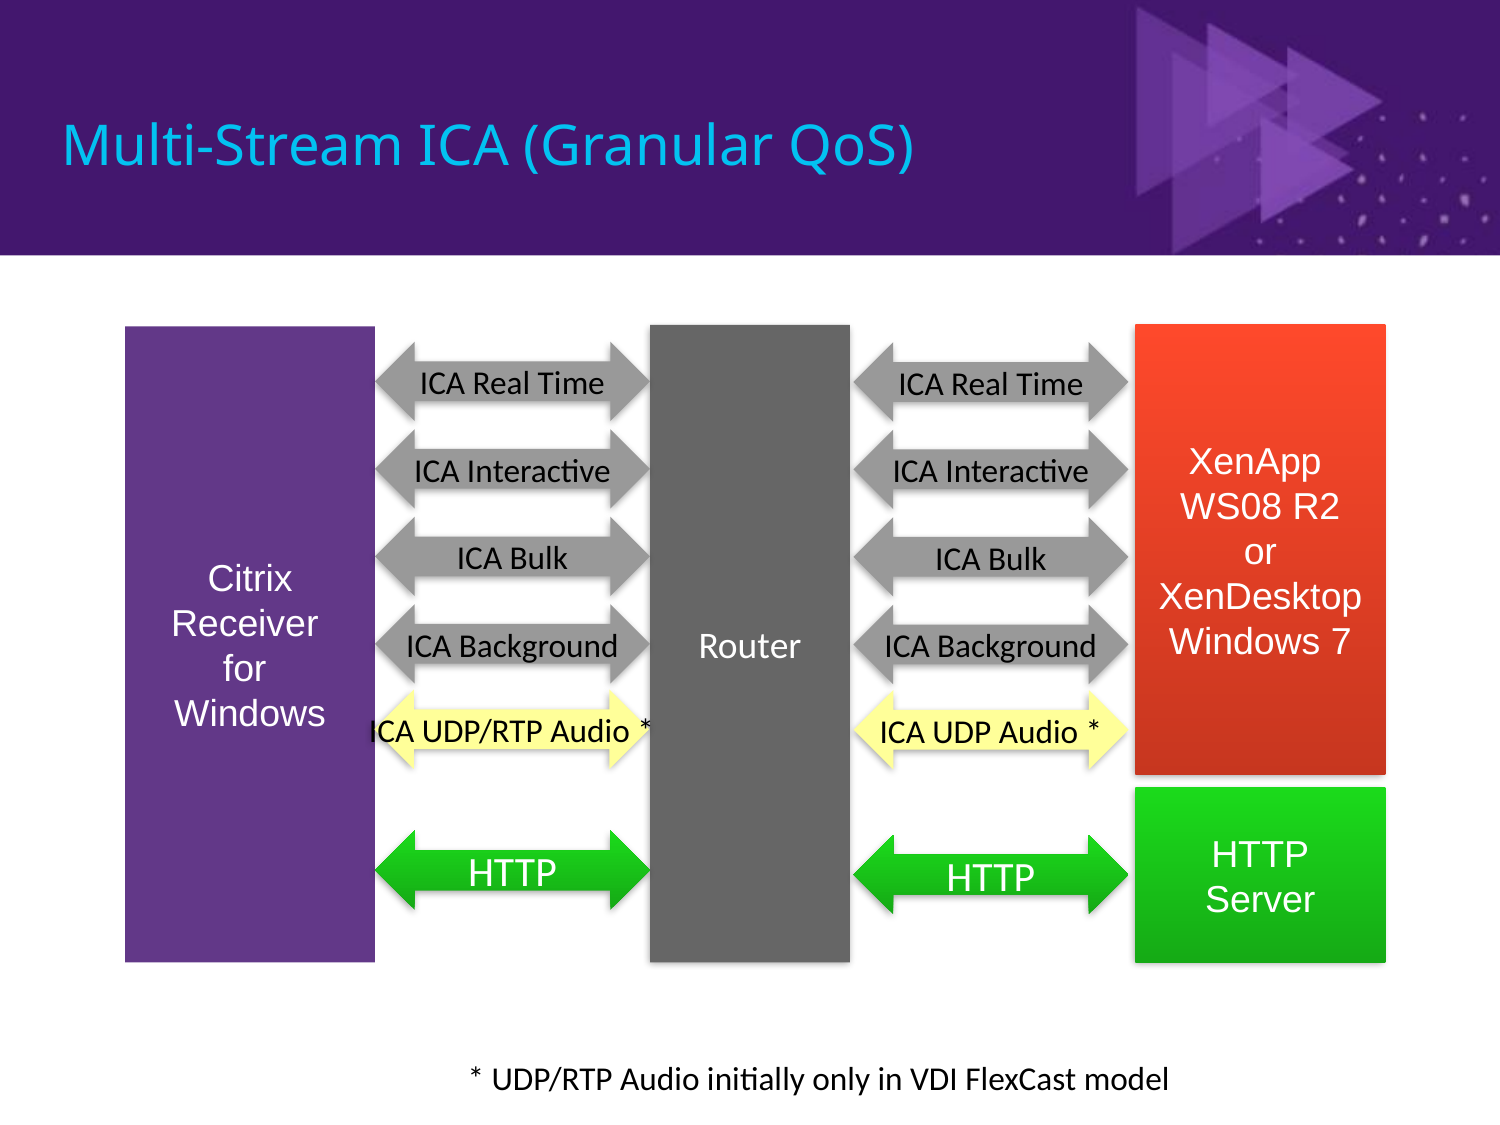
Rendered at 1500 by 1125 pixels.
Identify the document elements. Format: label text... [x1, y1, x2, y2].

picture [0, 0, 1500, 255]
text_box ICA UDP Audio * [853, 689, 1129, 770]
text_box ICA Background [375, 604, 651, 684]
text_box Router [650, 324, 850, 963]
text_box ICA UDP/RTP Audio * [374, 689, 650, 769]
text_box Citrix Receiver for Windows [125, 326, 375, 963]
text_box HTTP Server [1135, 787, 1386, 963]
text_box ICA Interactive [375, 429, 651, 509]
text_box ICA Bulk [853, 517, 1129, 597]
text_box ICA Interactive [853, 429, 1129, 510]
text_box HTTP [853, 834, 1129, 915]
text_box ICA Background [853, 604, 1129, 685]
text_box XenApp WS08 R2 or XenDesktop Windows 7 [1135, 324, 1386, 775]
text_box HTTP [375, 830, 651, 910]
text_box * UDP/RTP Audio initially only in VDI FlexCast model [452, 1049, 1194, 1105]
text_box ICA Real Time [375, 341, 651, 422]
text_box ICA Real Time [853, 342, 1129, 422]
title Multi-Stream ICA (Granular QoS) [46, 101, 1352, 185]
text_box ICA Bulk [375, 516, 651, 597]
